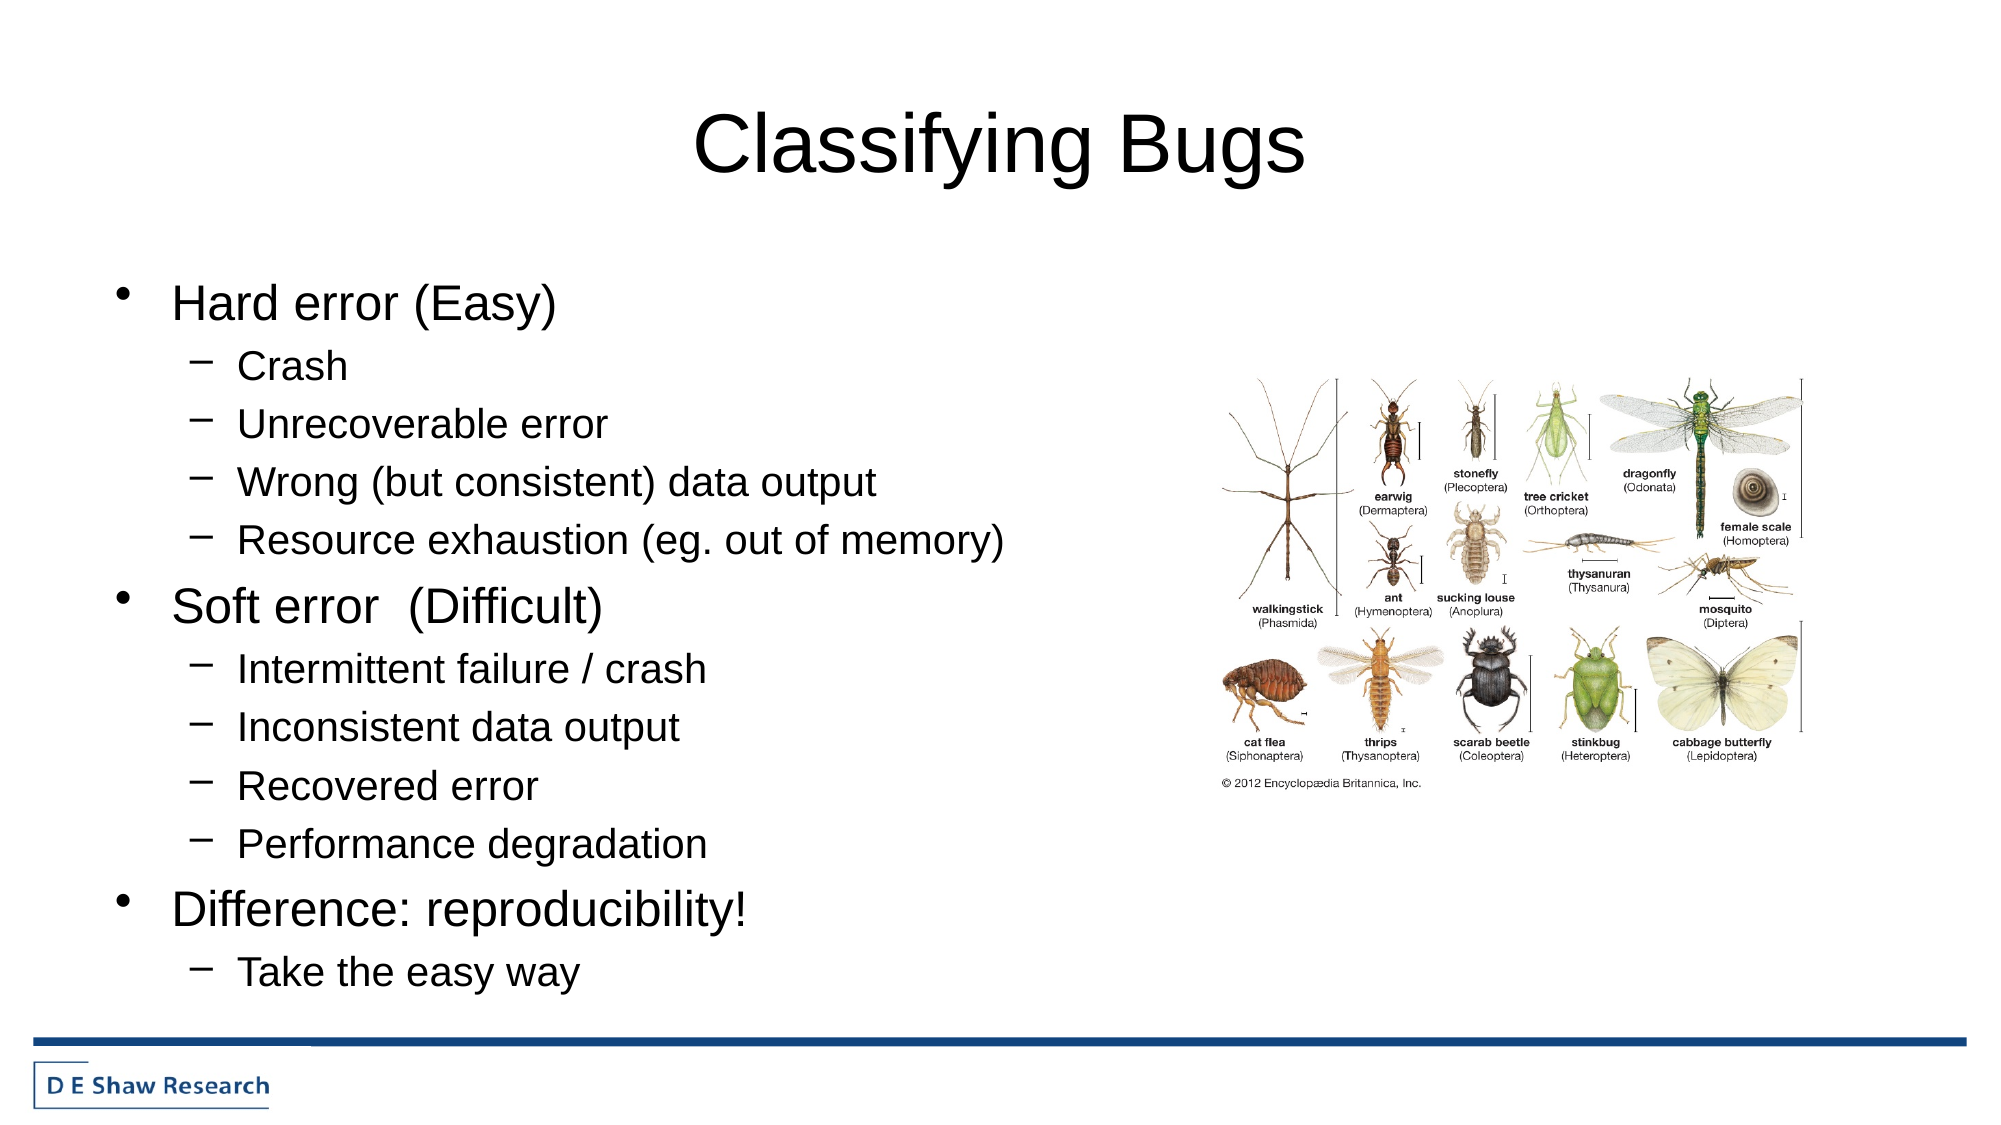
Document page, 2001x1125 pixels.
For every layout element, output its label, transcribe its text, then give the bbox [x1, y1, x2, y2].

title Classifying Bugs [99, 45, 1900, 233]
picture [1217, 373, 1808, 792]
picture [10, 1046, 311, 1123]
list Hard error (Easy) Crash Unrecoverable error Wrong (but consistent) data output Resource exhaustion (eg. out of memory) Soft error (Difficult) Intermittent failure / crash Inconsistent data output Recovered error Performance degradation Difference: reproducibility! Take the easy way [99, 262, 1900, 1005]
